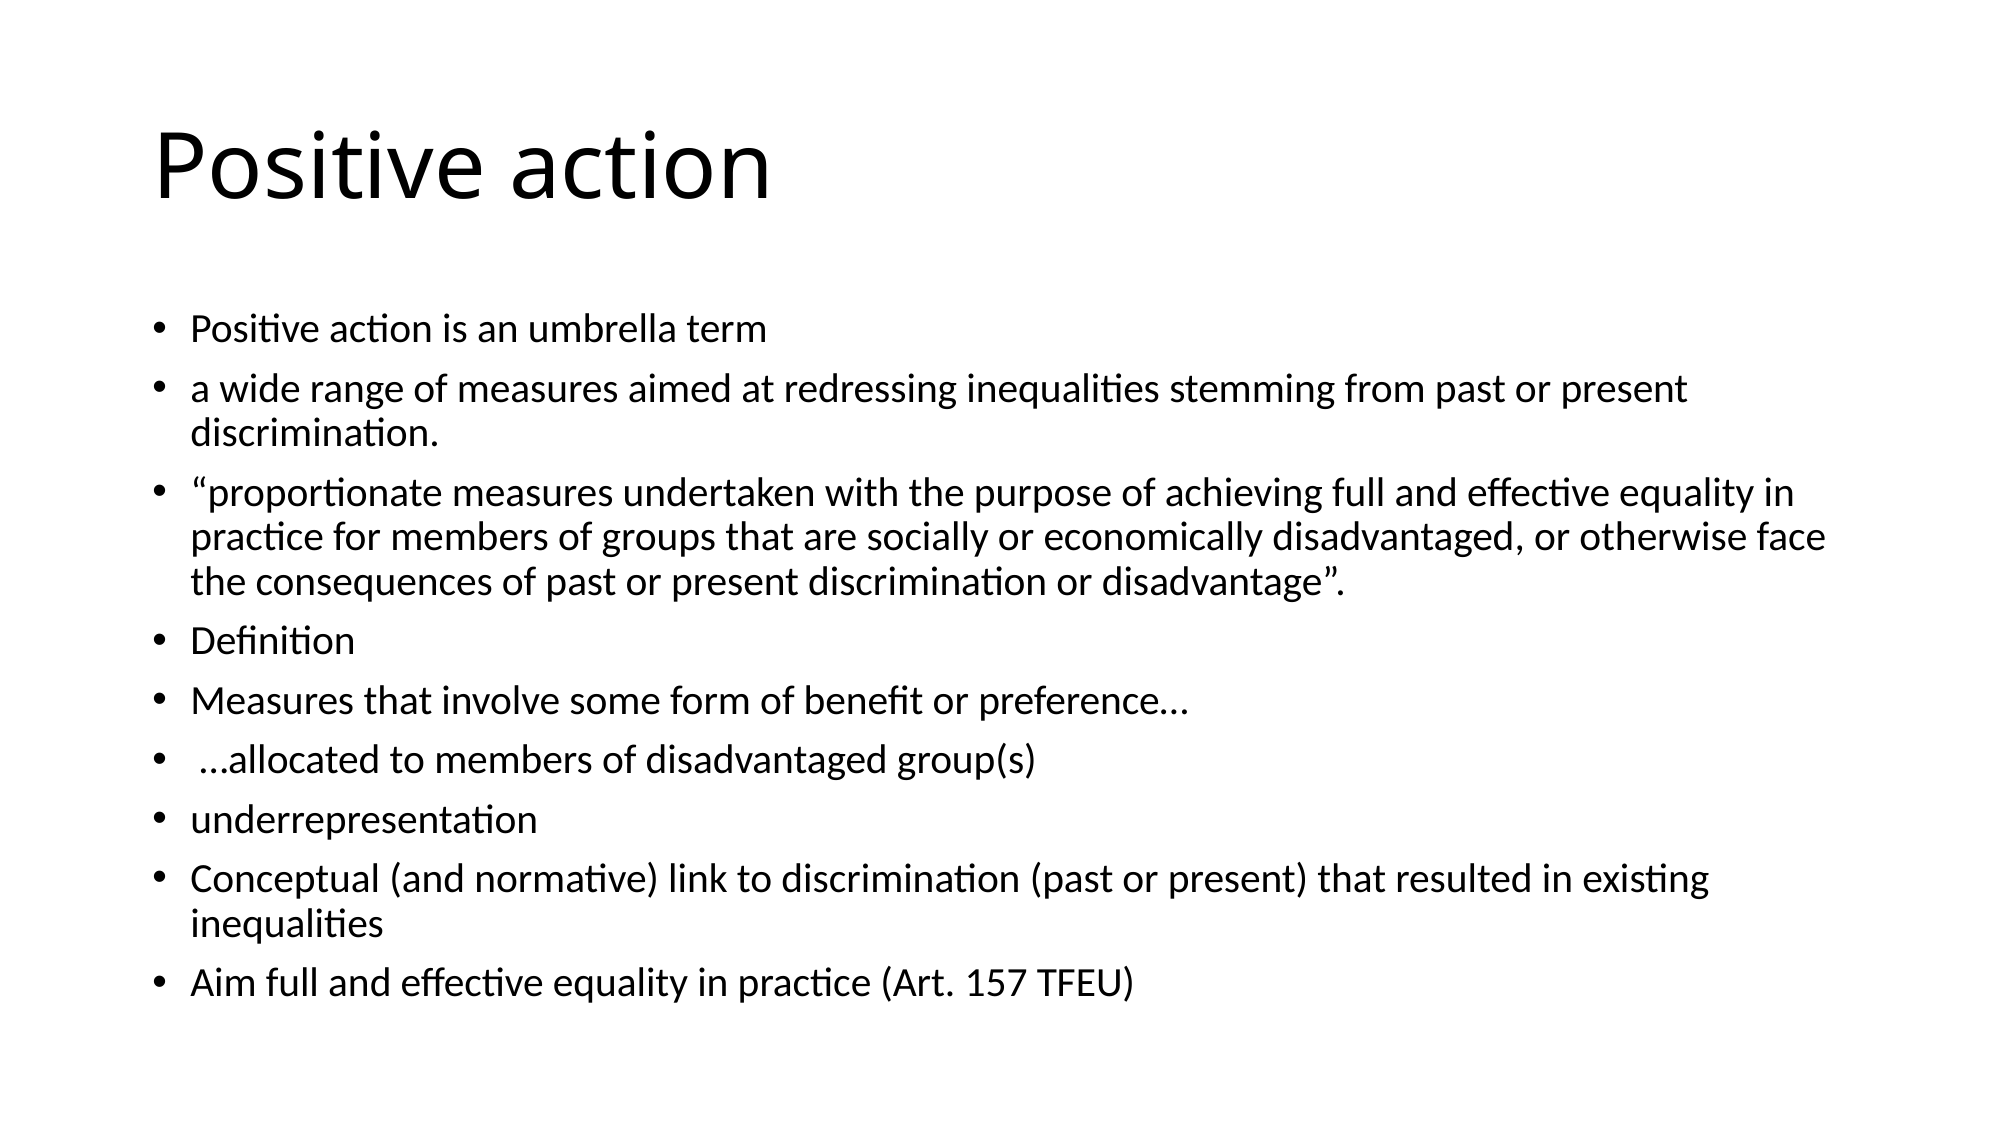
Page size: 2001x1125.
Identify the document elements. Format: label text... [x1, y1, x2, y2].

title Positive action [137, 59, 1863, 278]
list Positive action is an umbrella term a wide range of measures aimed at redressing inequalities stemming from past or present discrimination. “proportionate measures undertaken with the purpose of achieving full and effective equality in practice for members of groups that are socially or economically disadvantaged, or otherwise face the consequences of past or present discrimination or disadvantage”. Definition Measures that involve some form of benefit or preference… …allocated to members of disadvantaged group(s) underrepresentation Conceptual (and normative) link to discrimination (past or present) that resulted in existing inequalities Aim full and effective equality in practice (Art. 157 TFEU) [137, 299, 1863, 1014]
